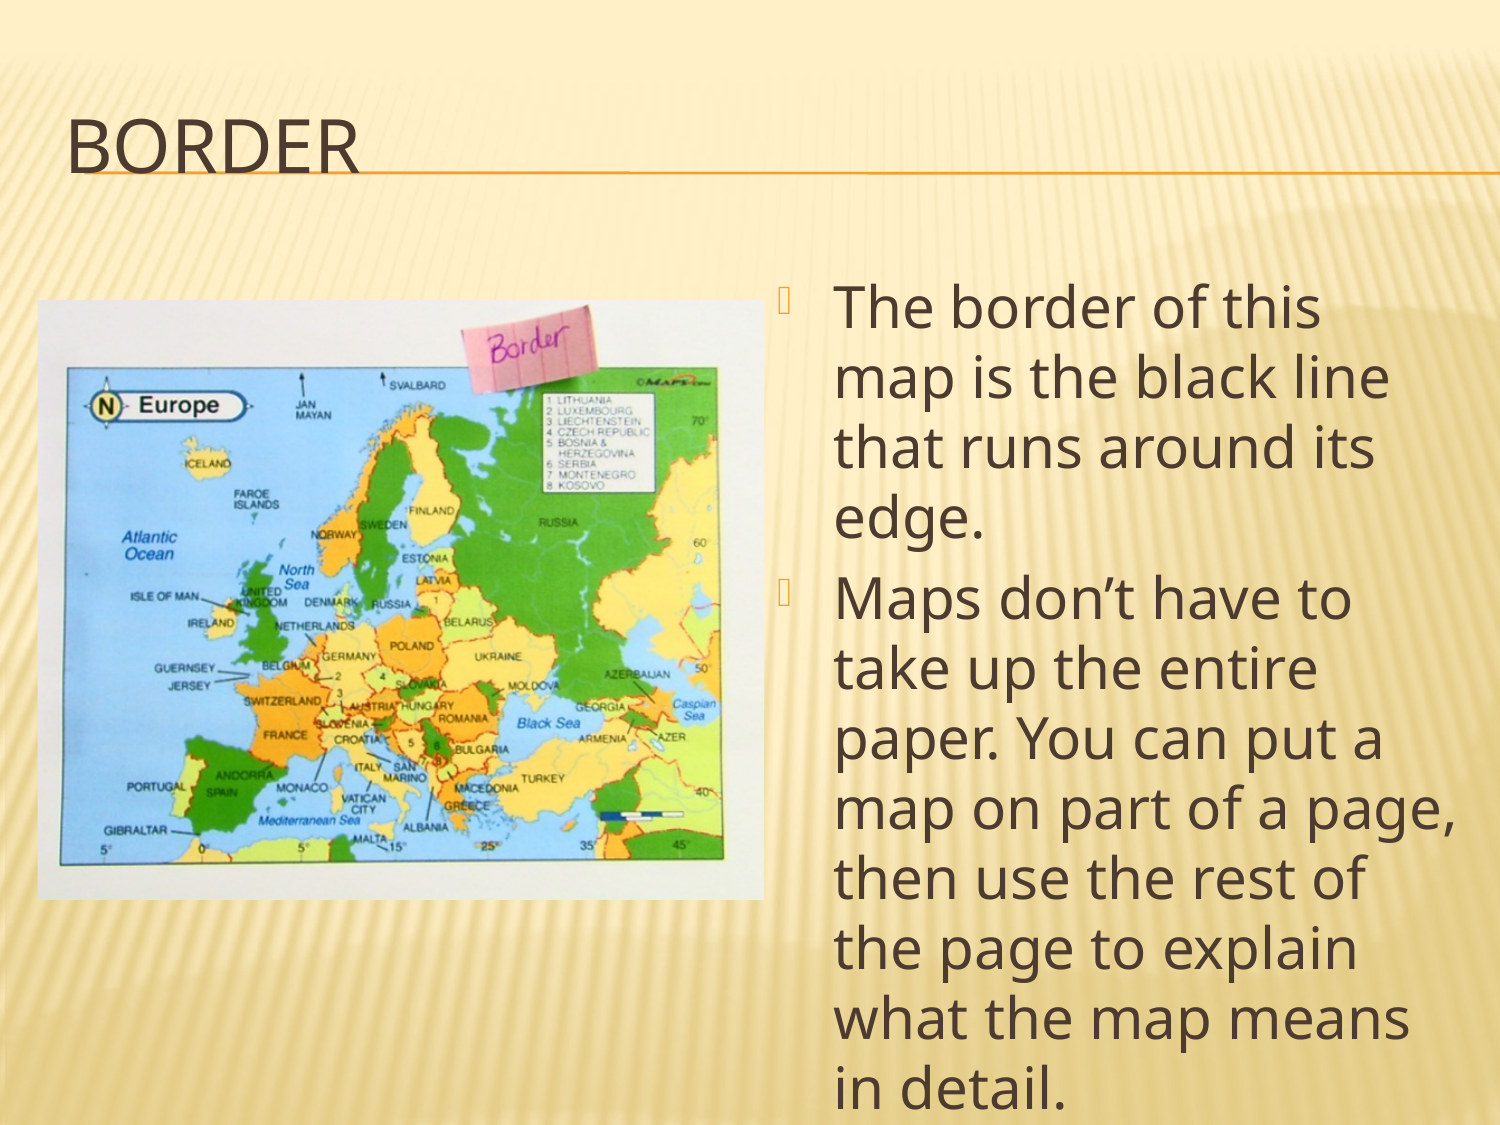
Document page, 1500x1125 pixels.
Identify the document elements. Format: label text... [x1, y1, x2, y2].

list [37, 299, 765, 901]
title Border [49, 75, 1475, 213]
list The border of this map is the black line that runs around its edge. Maps don’t have to take up the entire paper. You can put a map on part of a page, then use the rest of the page to explain what the map means in detail. [762, 262, 1475, 1038]
